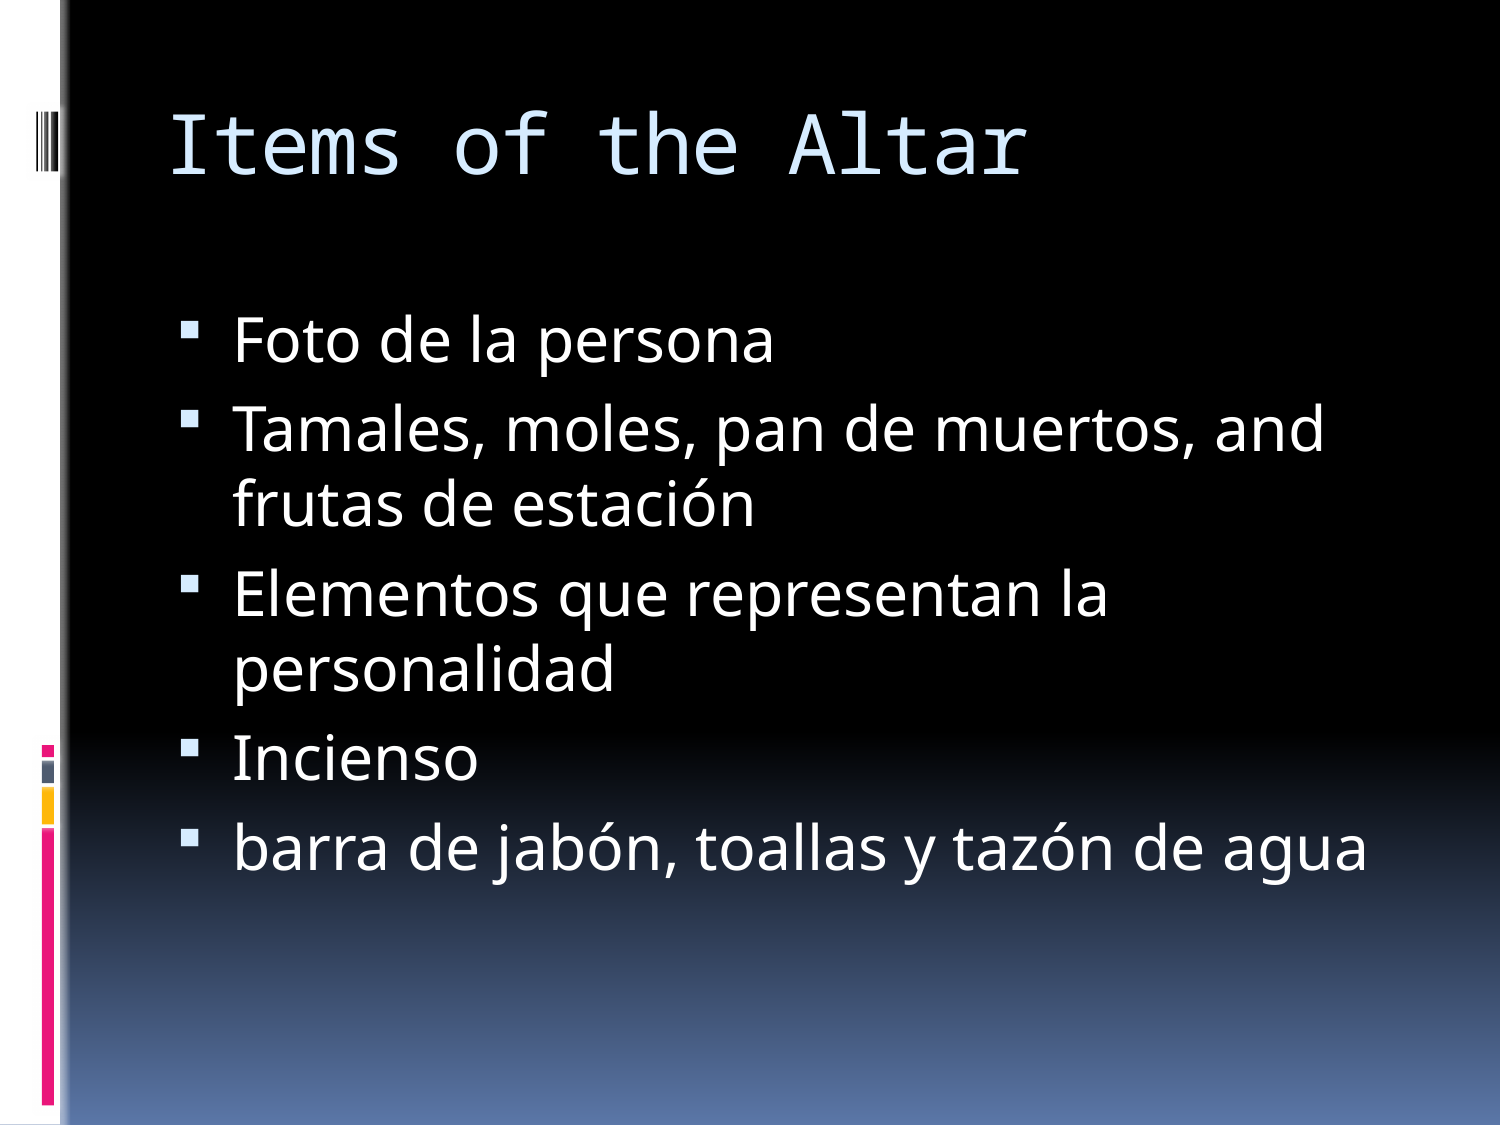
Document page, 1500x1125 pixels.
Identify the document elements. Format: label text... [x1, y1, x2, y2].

list Foto de la persona Tamales, moles, pan de muertos, and frutas de estación Elementos que representan la personalidad Incienso barra de jabón, toallas y tazón de agua [150, 292, 1425, 1043]
title Items of the Altar [150, 83, 1425, 234]
